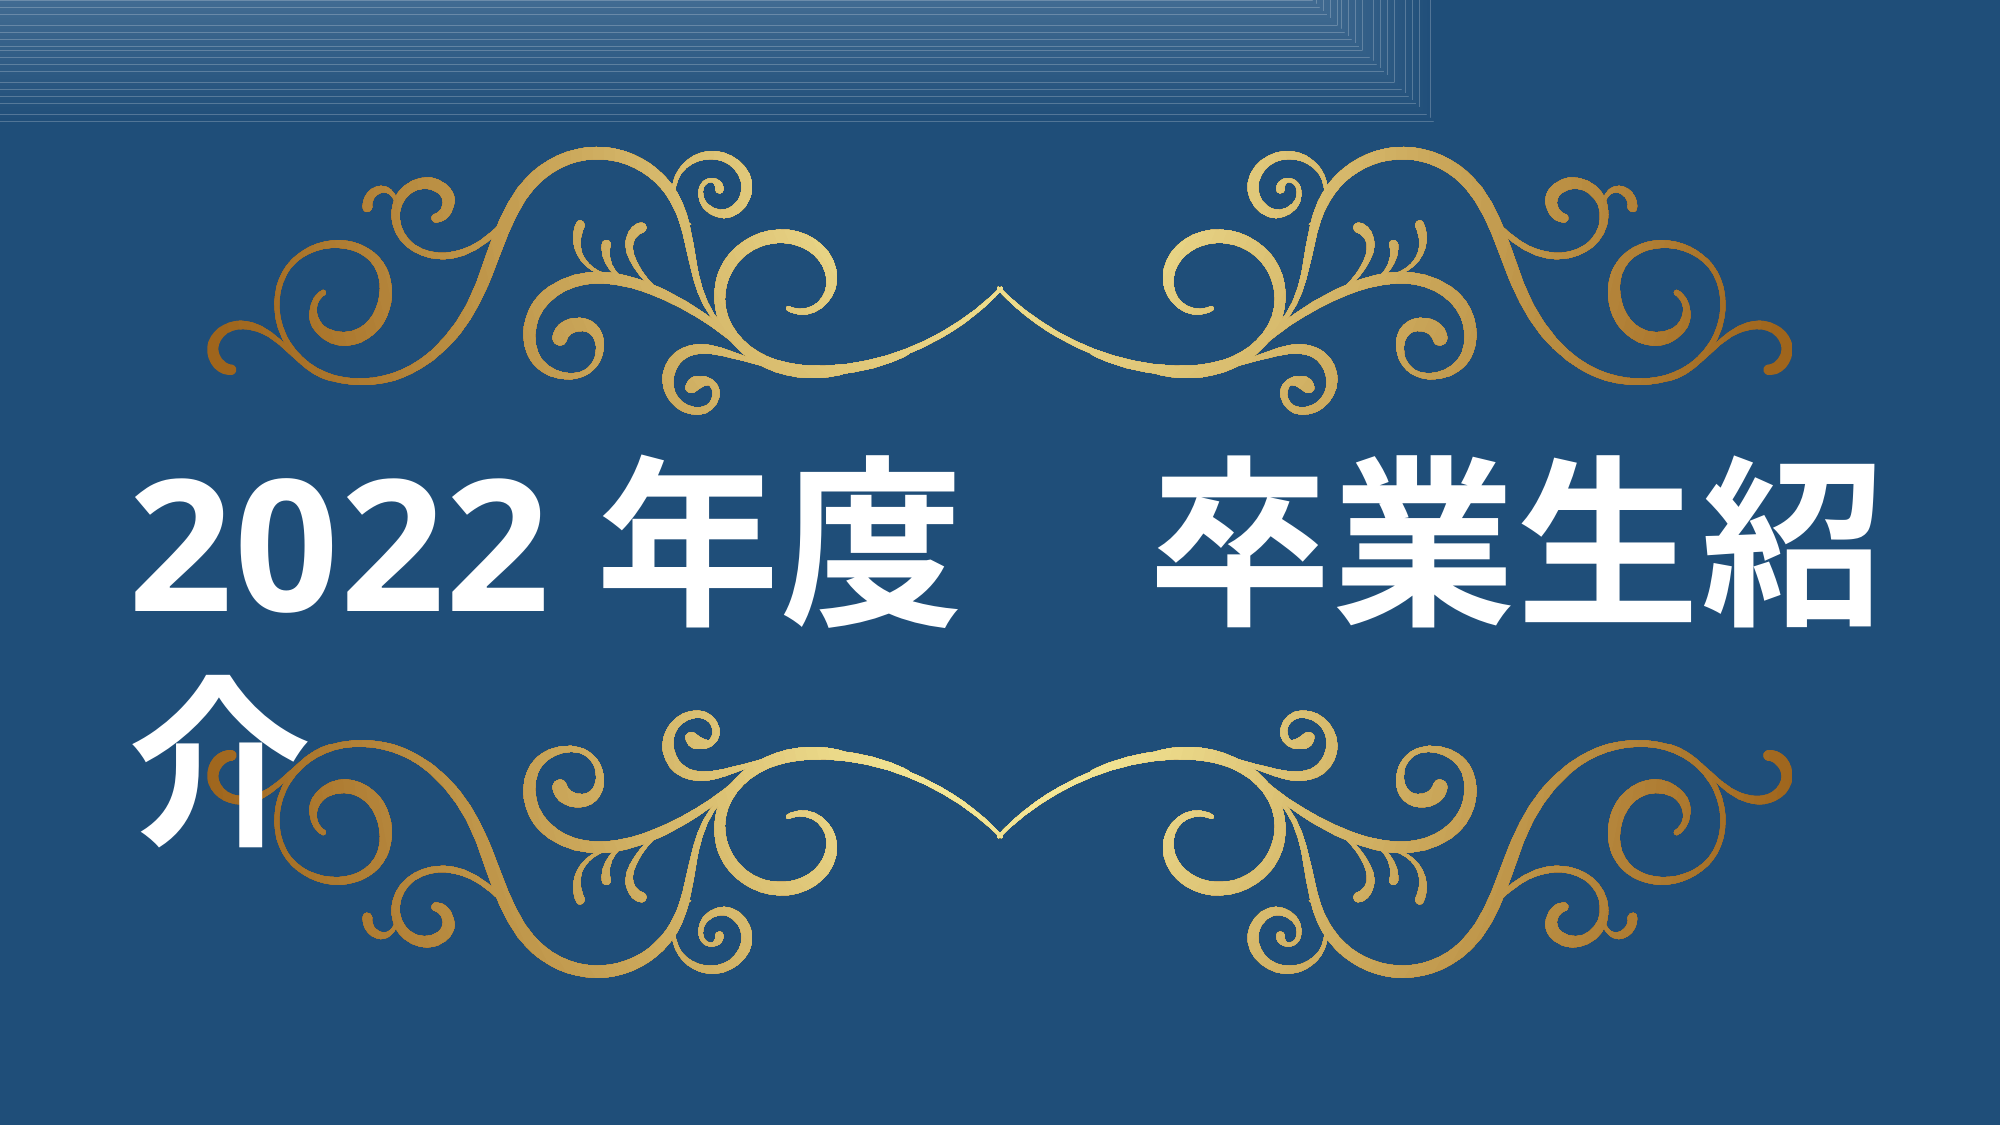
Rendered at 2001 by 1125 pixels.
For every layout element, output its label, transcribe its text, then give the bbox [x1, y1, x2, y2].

text_box 2022年度 卒業生紹介 [114, 420, 1934, 876]
